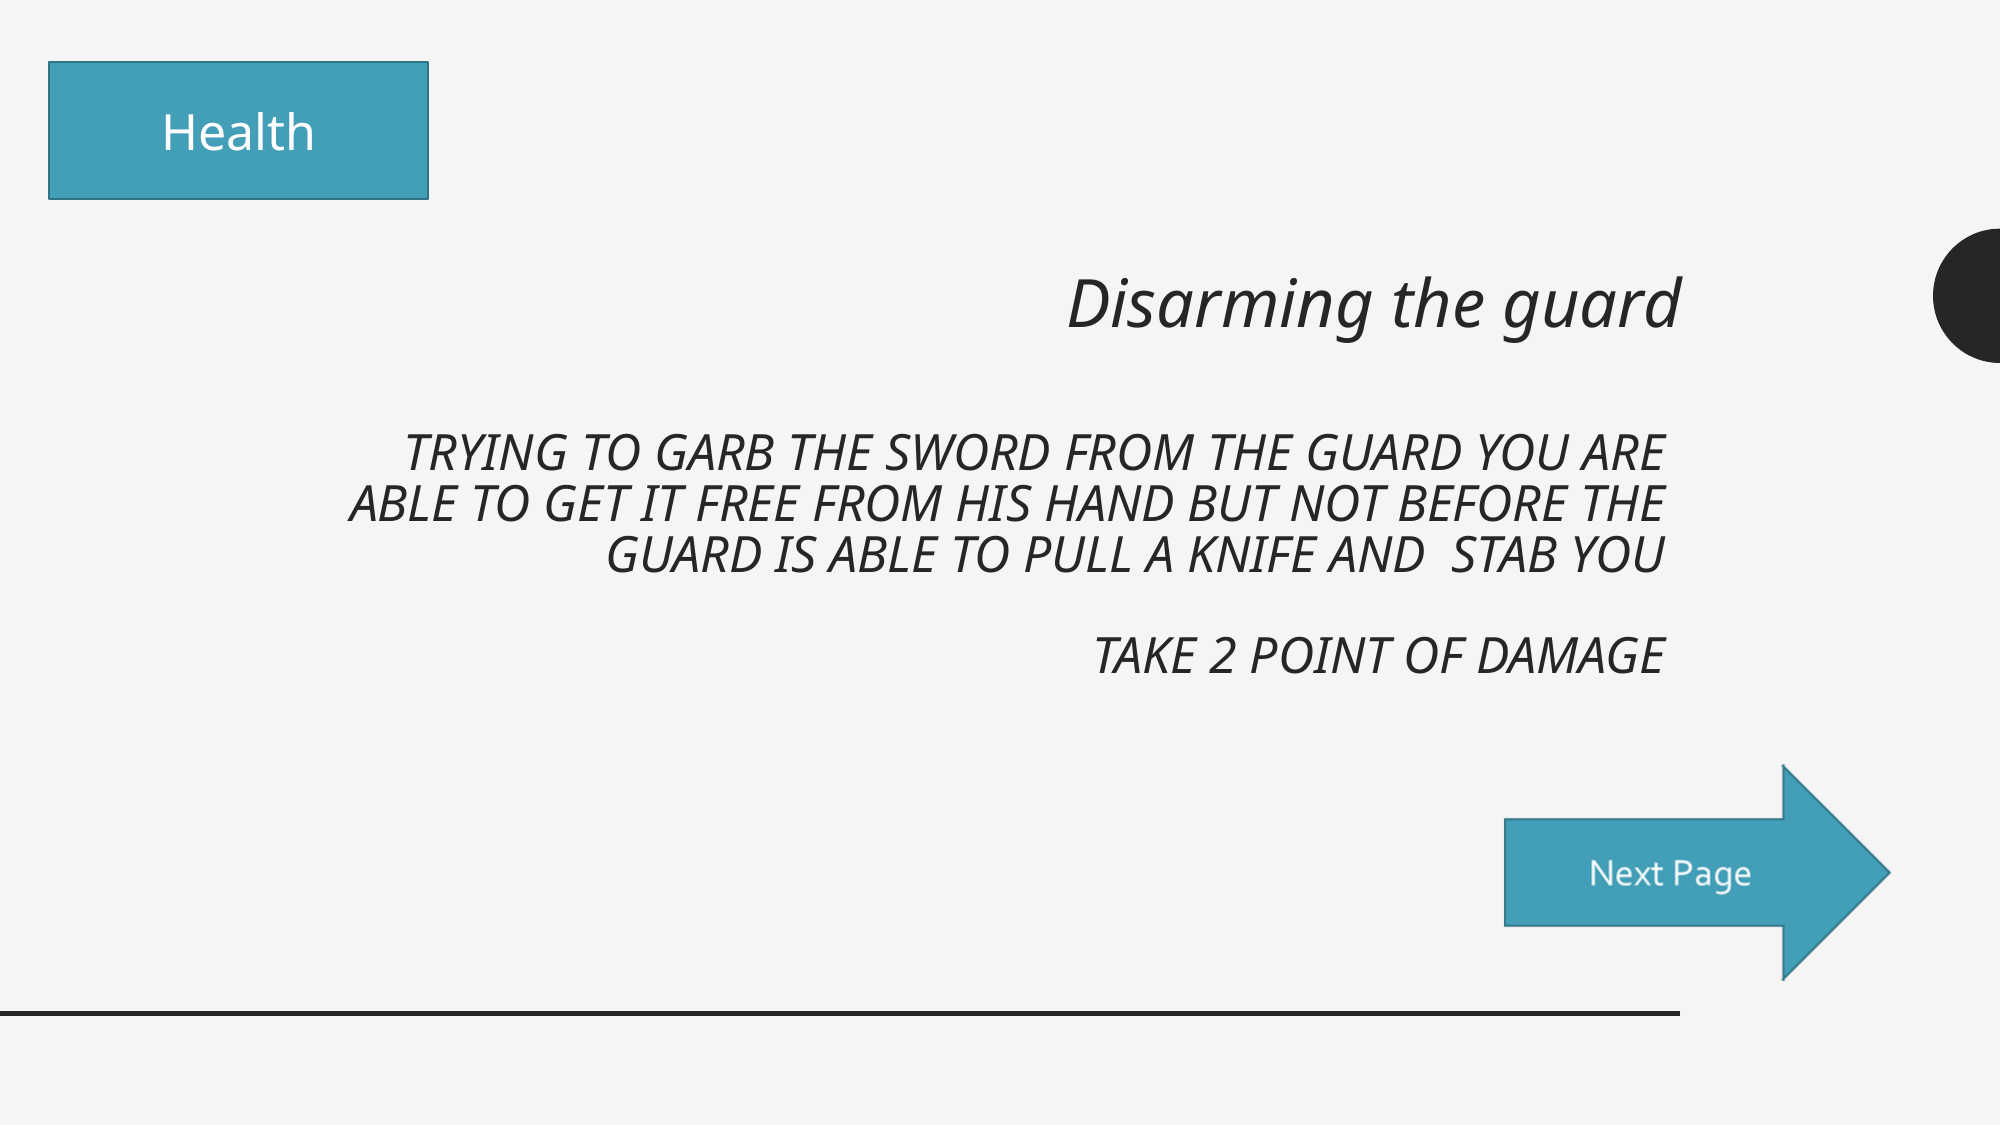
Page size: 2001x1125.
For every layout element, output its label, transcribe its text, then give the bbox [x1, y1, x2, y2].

text_box Health [48, 61, 429, 200]
title Trying to garb the sword from the guard you are able to get it free from his hand but not before the guard is able to pull a knife and stab you take 2 point of damage [319, 421, 1681, 961]
list Disarming the guard [319, 228, 1698, 363]
picture [1503, 761, 1893, 984]
